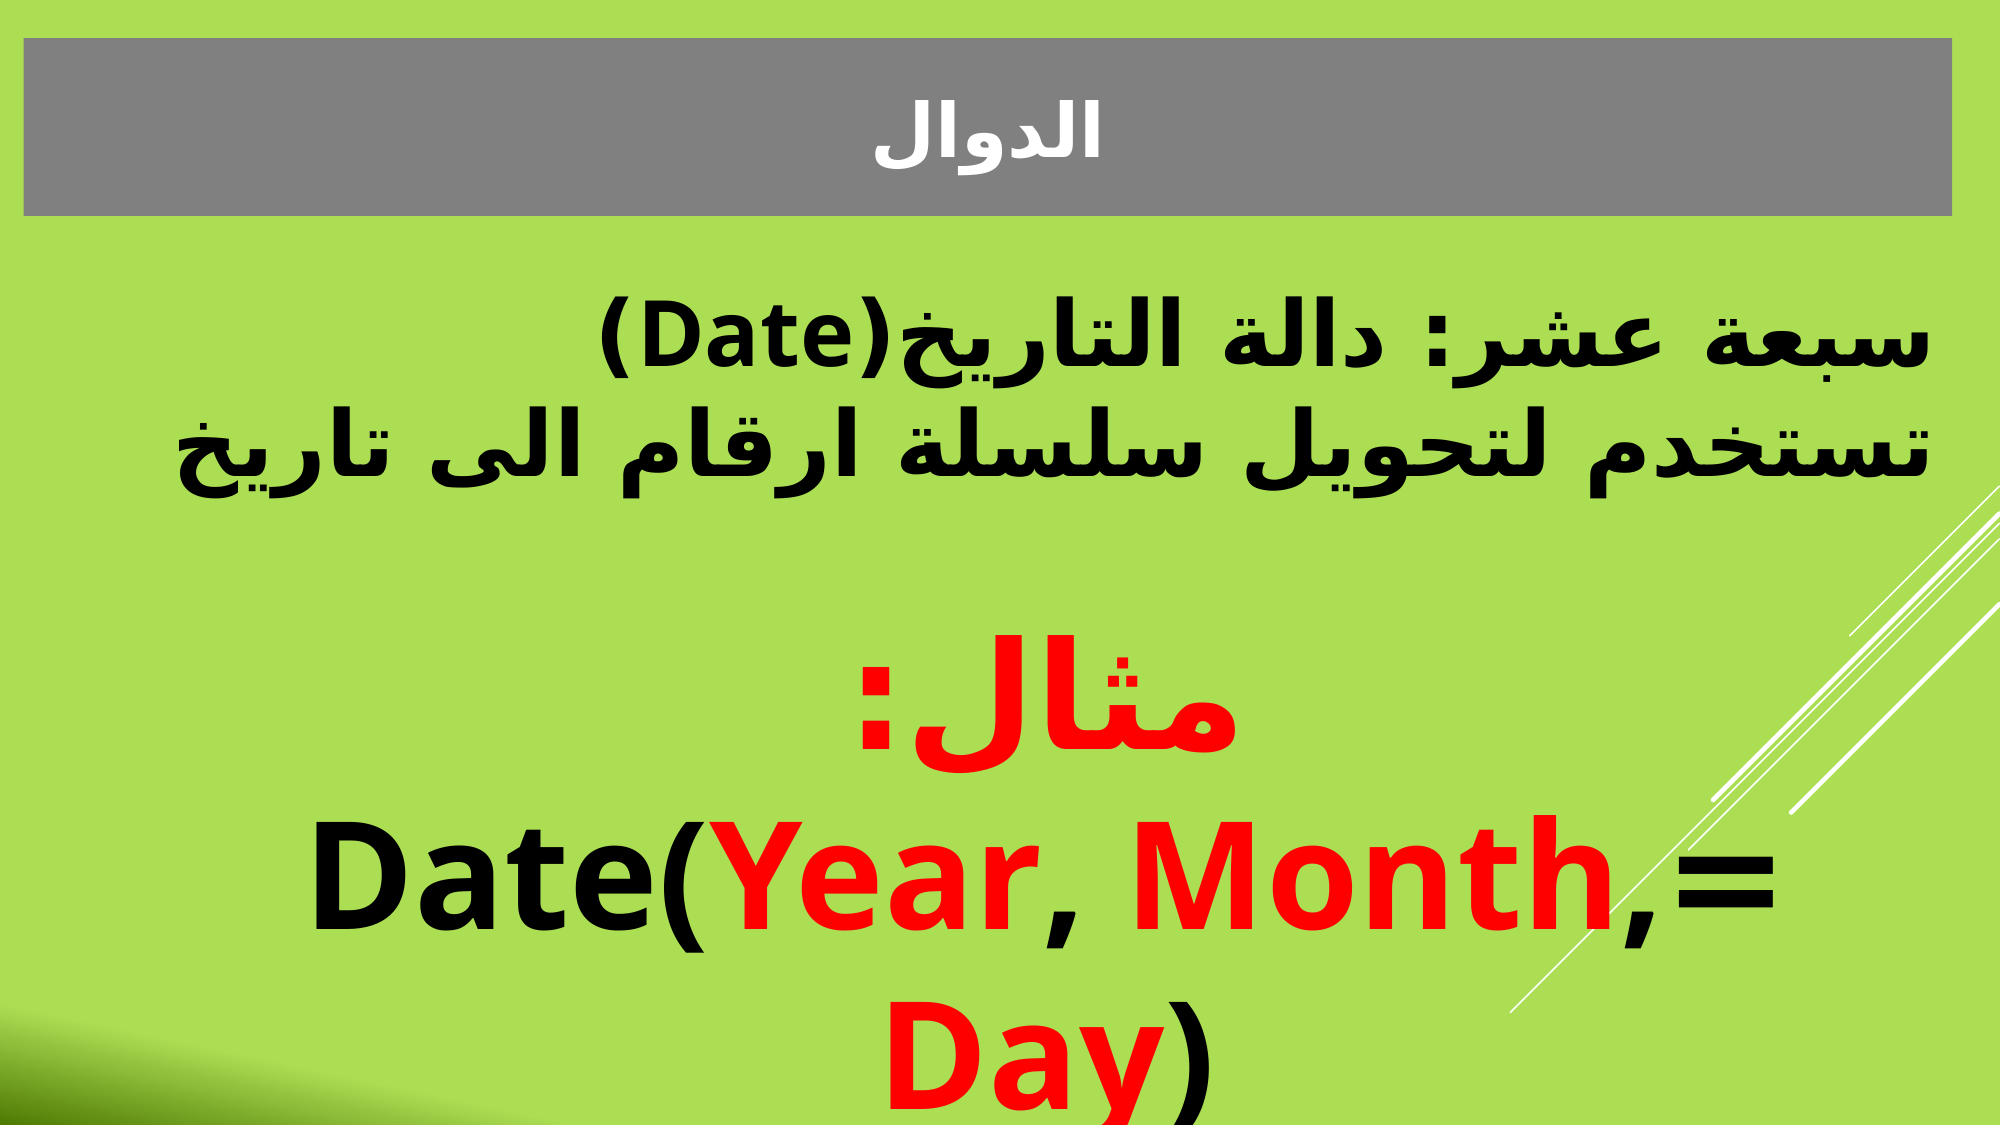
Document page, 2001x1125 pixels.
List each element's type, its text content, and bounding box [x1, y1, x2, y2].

text_box مثال: =Date(Year, Month, Day) [115, 592, 1978, 1125]
text_box الدوال [23, 38, 1953, 216]
text_box سبعة عشر: دالة التاريخ(Date) تستخدم لتحويل سلسلة ارقام الى تاريخ [90, 267, 1953, 502]
